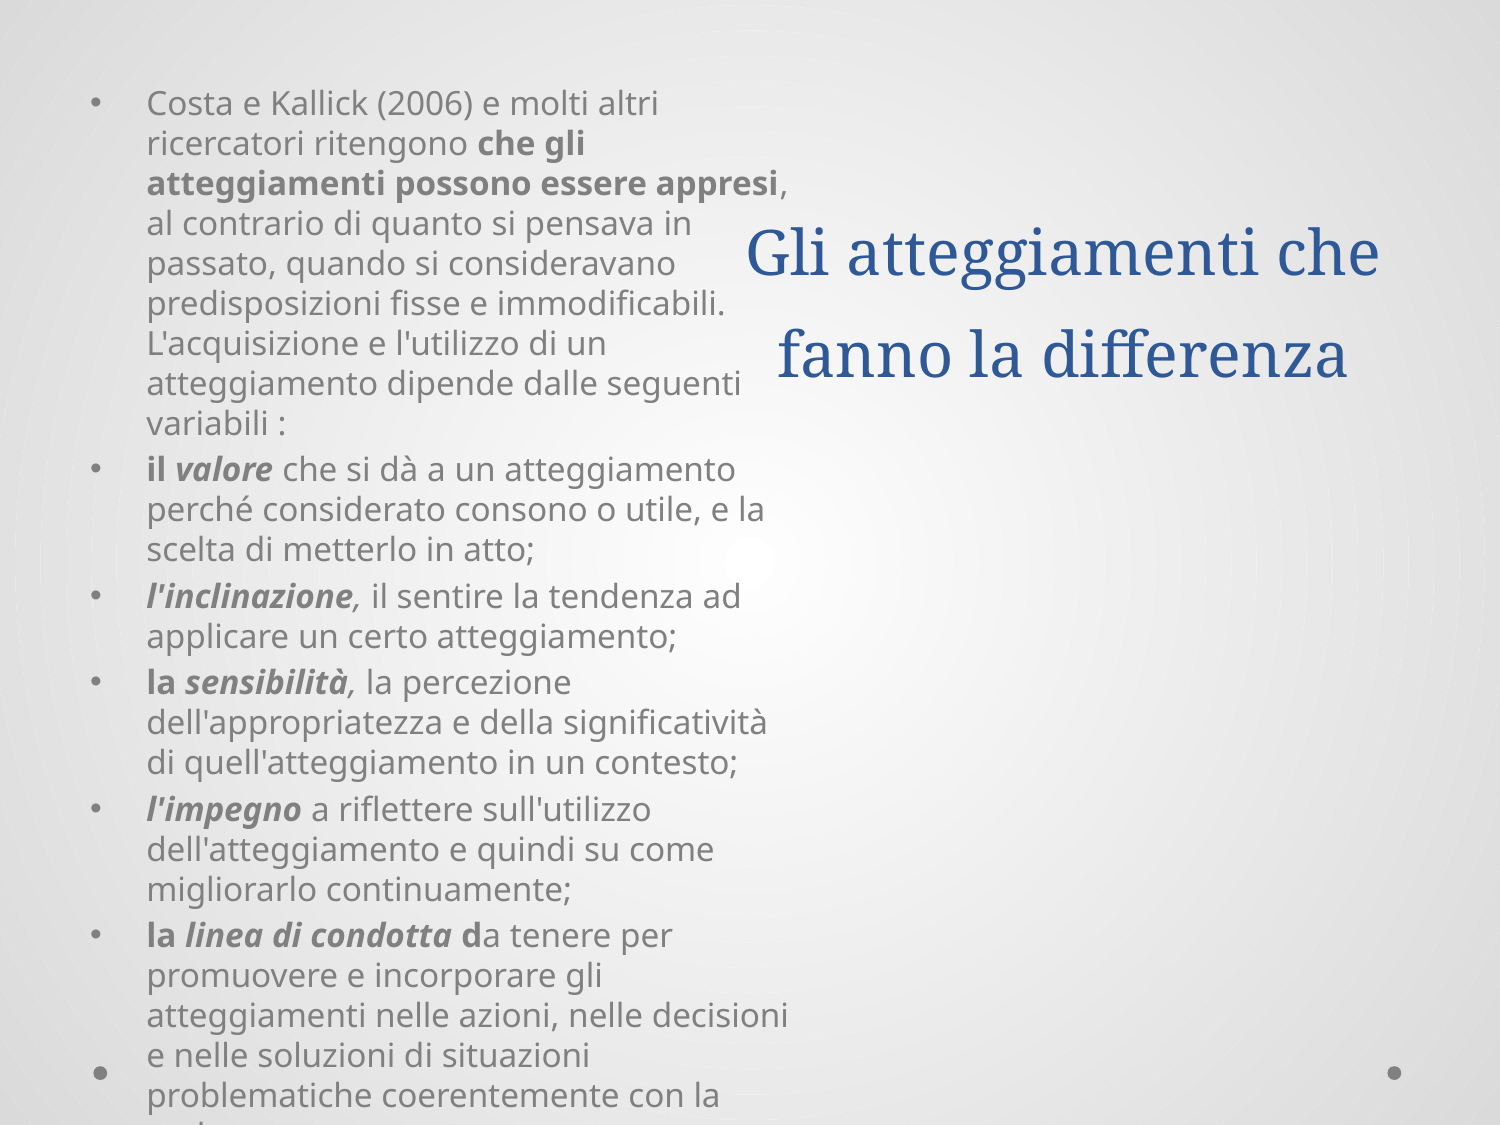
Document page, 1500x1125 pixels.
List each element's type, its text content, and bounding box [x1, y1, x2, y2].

title Gli atteggiamenti che fanno la differenza [821, 125, 1425, 398]
list Costa e Kallick (2006) e molti altri ricercatori ritengono che gli atteggiamenti possono essere appresi, al contrario di quanto si pensava in passato, quando si consideravano predisposizioni fisse e immodificabili. L'acquisizione e l'utilizzo di un atteggiamento dipende dalle seguenti variabili : il valore che si dà a un atteggiamento perché considerato consono o utile, e la scelta di metterlo in atto; l'inclinazione, il sentire la tendenza ad applicare un certo atteggiamento; la sensibilità, la percezione dell'appropriatezza e della significatività di quell'atteggiamento in un contesto; l'impegno a riflettere sull'utilizzo dell'atteggiamento e quindi su come migliorarlo continuamente; la linea di condotta da tenere per promuovere e incorporare gli atteggiamenti nelle azioni, nelle decisioni e nelle soluzioni di situazioni problematiche coerentemente con la scelta. [75, 75, 821, 1013]
